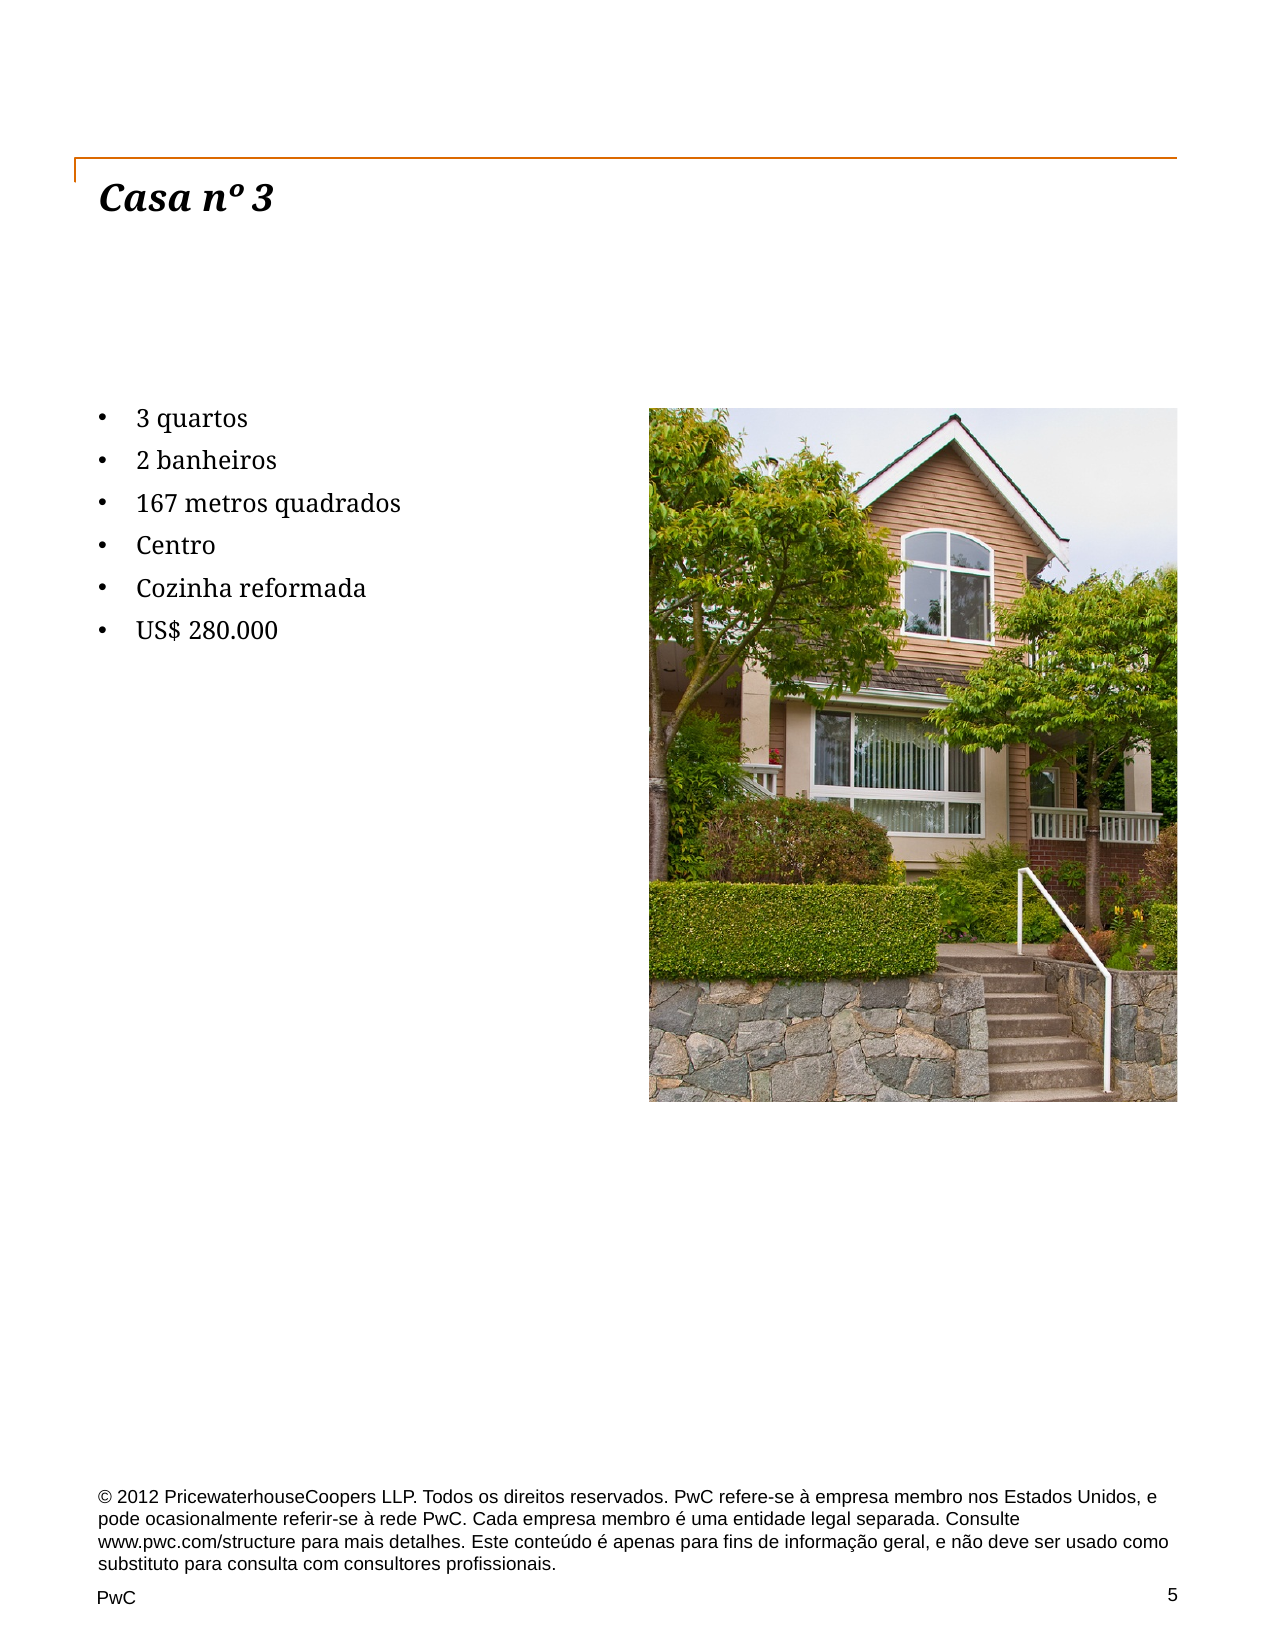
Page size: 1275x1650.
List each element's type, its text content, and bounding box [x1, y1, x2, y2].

picture [648, 408, 1178, 1102]
list 3 quartos 2 banheiros 167 metros quadrados Centro Cozinha reformada US$ 280.000 [98, 402, 627, 1345]
text_box © 2012 PricewaterhouseCoopers LLP. Todos os direitos reservados. PwC refere-se à empresa membro nos Estados Unidos, e pode ocasionalmente referir-se à rede PwC. Cada empresa membro é uma entidade legal separada. Consulte www.pwc.com/structure para mais detalhes. Este conteúdo é apenas para fins de informação geral, e não deve ser usado como substituto para consulta com consultores profissionais. [98, 1484, 1178, 1575]
slide_number 5 [903, 1583, 1179, 1609]
title Casa nº 3 [98, 173, 1178, 220]
